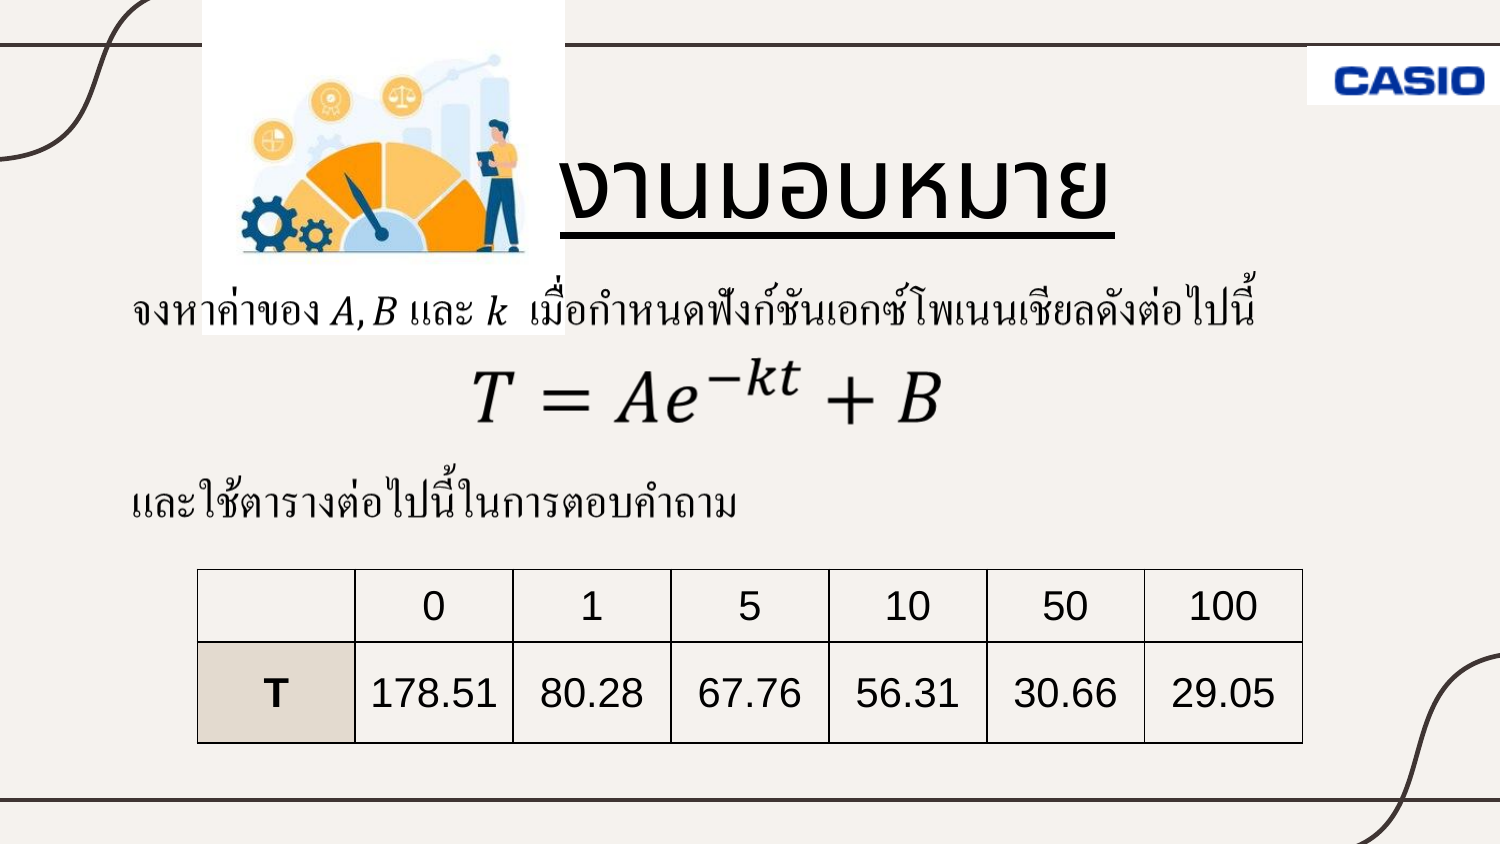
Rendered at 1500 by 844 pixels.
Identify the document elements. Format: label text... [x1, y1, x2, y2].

table_cell 56.31 [830, 643, 986, 742]
table_cell 178.51 [356, 643, 512, 742]
table_cell 29.05 [1145, 643, 1302, 742]
table_header 5 [672, 570, 828, 641]
table_header 10 [830, 570, 986, 641]
table_header 100 [1145, 570, 1302, 641]
picture [1307, 46, 1500, 105]
table_cell 80.28 [514, 643, 670, 742]
table_cell 30.66 [988, 643, 1144, 742]
table_header [198, 570, 354, 641]
text_box [116, 268, 1500, 549]
table_header 50 [988, 570, 1144, 641]
table_header 1 [514, 570, 670, 641]
text_box [312, 311, 1106, 483]
table_cell 67.76 [672, 643, 828, 742]
table_cell T [198, 643, 354, 742]
picture [202, 0, 565, 335]
table_header 0 [356, 570, 512, 641]
text_box งานมอบหมาย [569, 43, 1500, 224]
